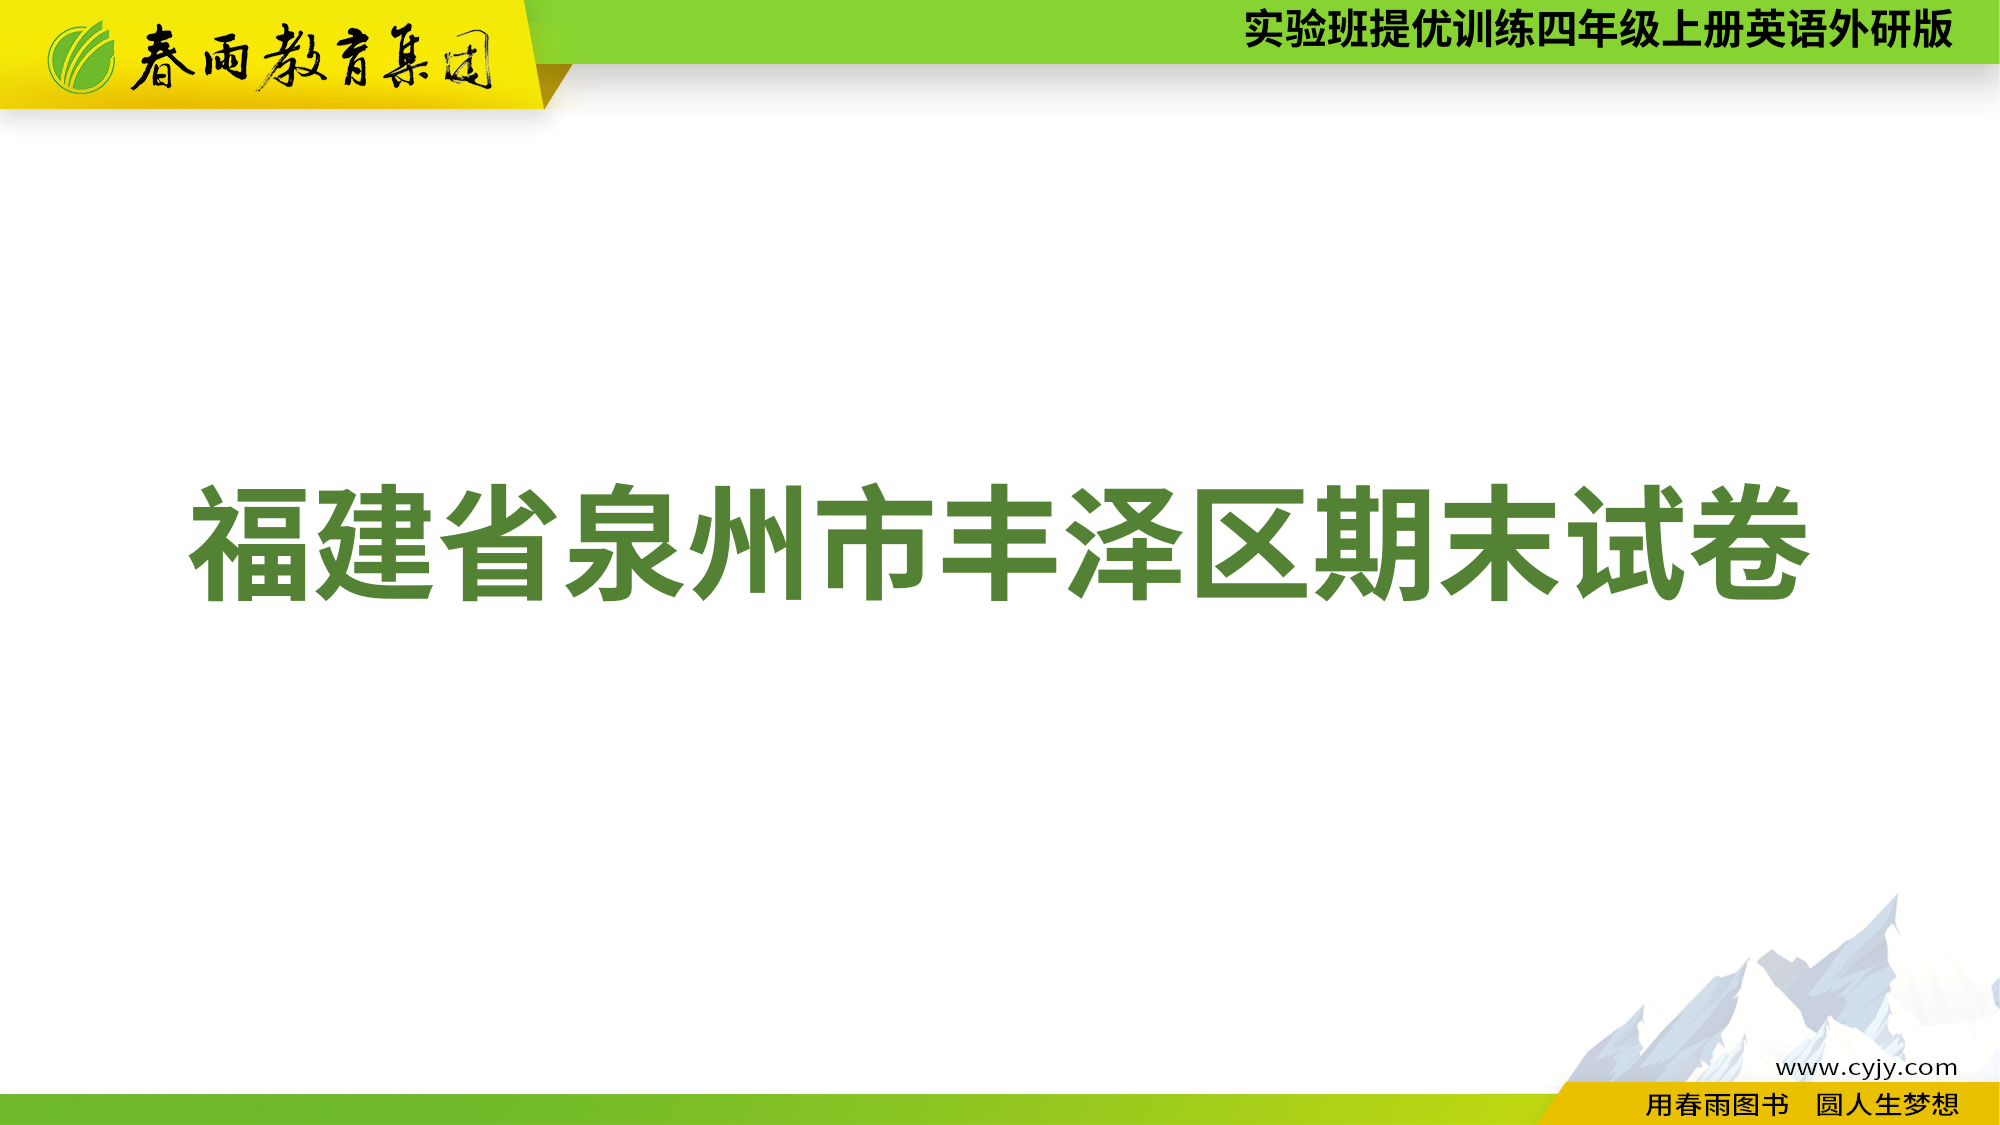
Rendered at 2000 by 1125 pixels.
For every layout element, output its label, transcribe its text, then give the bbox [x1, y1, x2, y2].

picture [0, 623, 2000, 1125]
picture [0, 0, 2000, 382]
text_box 福建省泉州市丰泽区期末试卷 [0, 382, 2000, 623]
